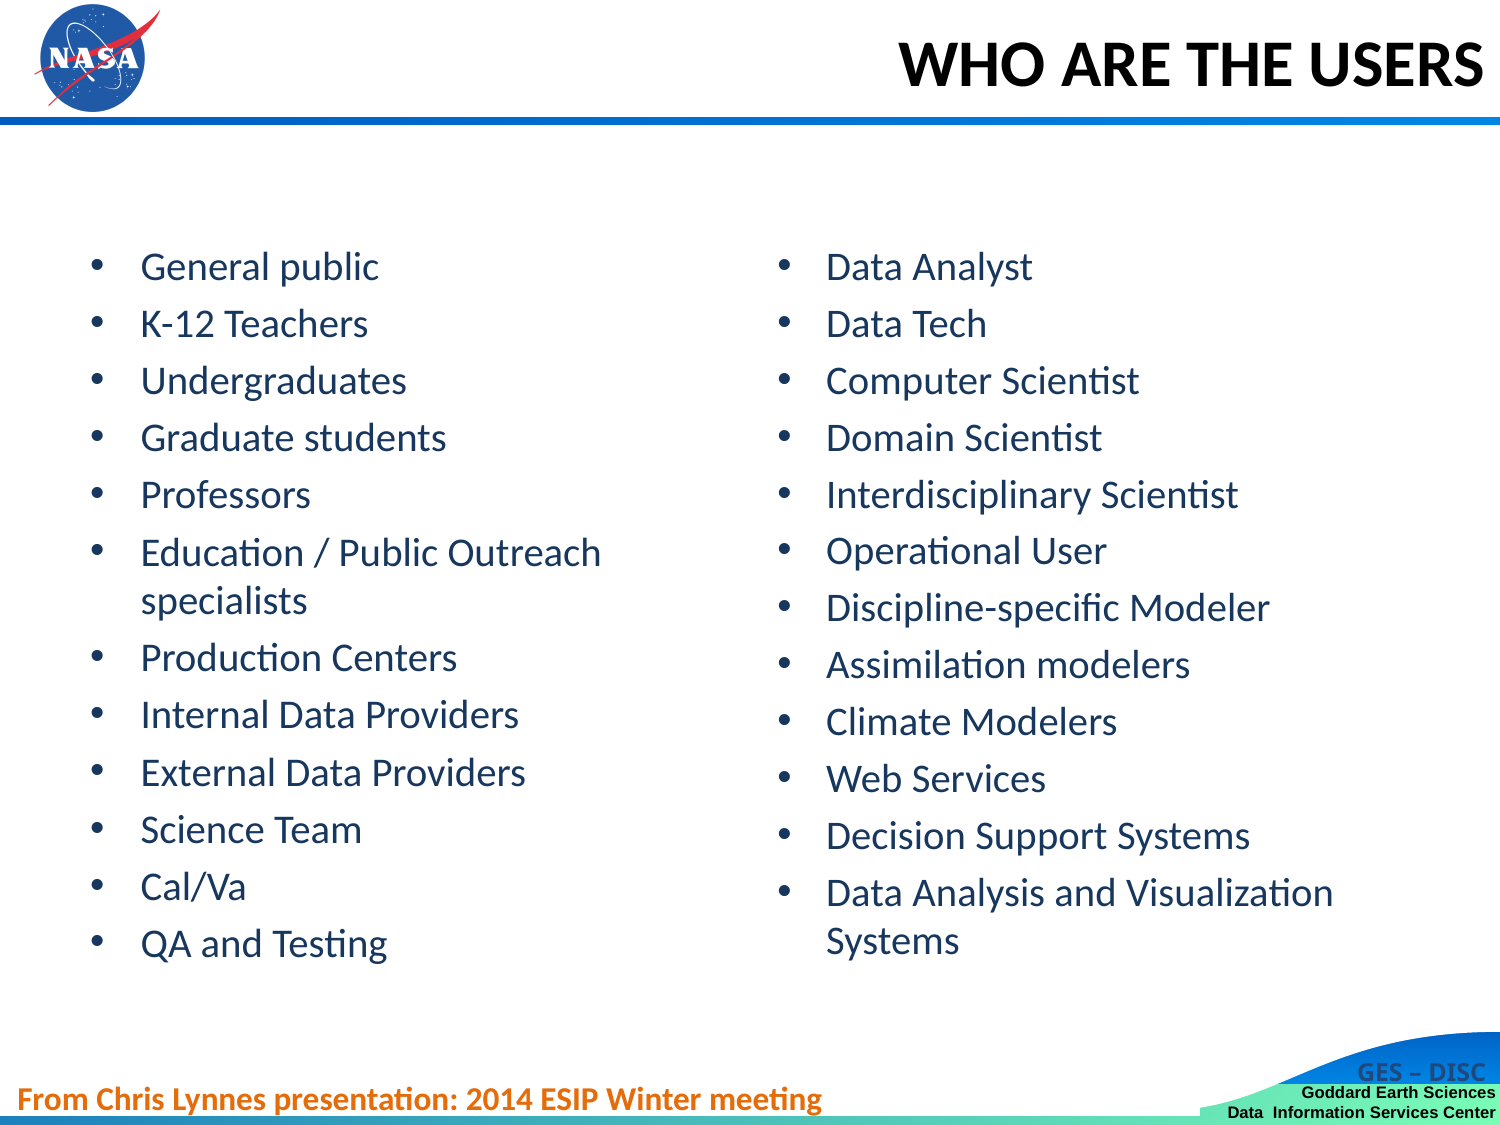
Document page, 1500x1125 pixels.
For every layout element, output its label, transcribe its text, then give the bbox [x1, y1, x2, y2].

title Who are the users [168, 12, 1500, 125]
text_box Data Analyst Data Tech Computer Scientist Domain Scientist Interdisciplinary Scientist Operational User Discipline-specific Modeler Assimilation modelers Climate Modelers Web Services Decision Support Systems Data Analysis and Visualization Systems [762, 232, 1425, 975]
picture [33, 3, 161, 113]
text_box General public K-12 Teachers Undergraduates Graduate students Professors Education / Public Outreach specialists Production Centers Internal Data Providers External Data Providers Science Team Cal/Va QA and Testing [74, 232, 738, 975]
text_box From Chris Lynnes presentation: 2014 ESIP Winter meeting [2, 1069, 839, 1125]
